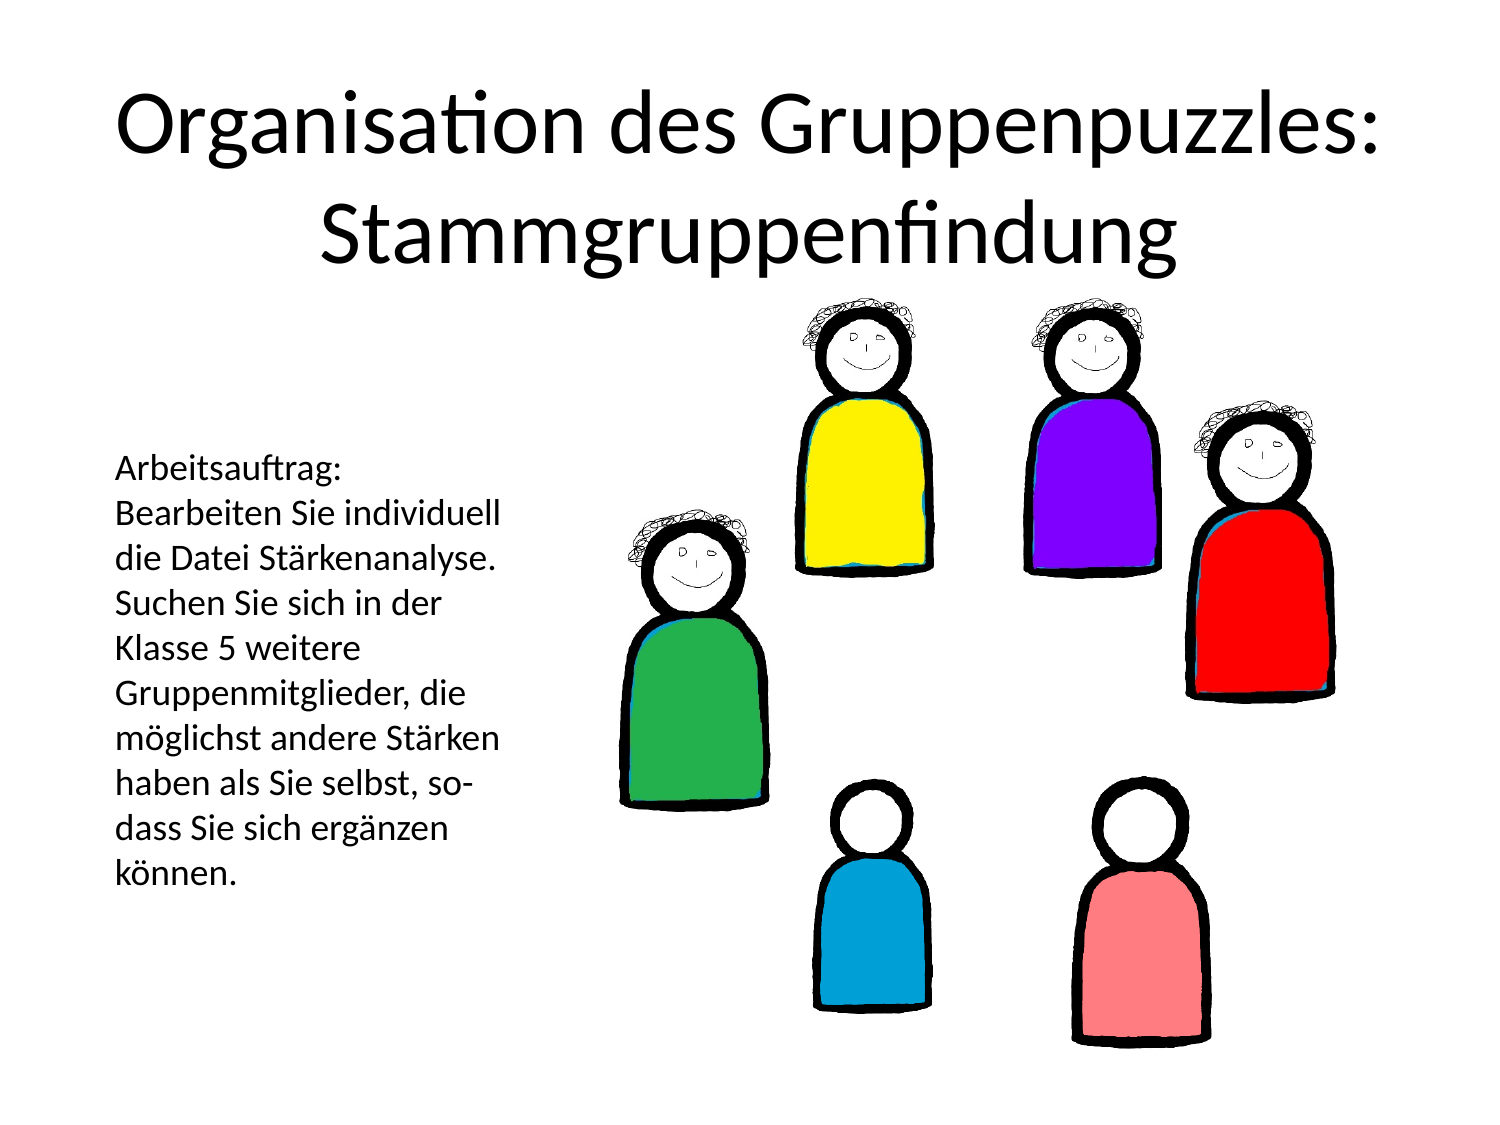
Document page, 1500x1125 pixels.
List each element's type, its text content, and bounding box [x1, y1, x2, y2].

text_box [596, 296, 1348, 1059]
title Organisation des Gruppenpuzzles: Stammgruppenfindung [75, 78, 1425, 266]
text_box Arbeitsauftrag: Bearbeiten Sie individuell die Datei Stärkenanalyse. Suchen Sie sich in der Klasse 5 weitere Gruppenmitglieder, die möglichst andere Stärken haben als Sie selbst, so- dass Sie sich ergänzen können. [100, 435, 538, 901]
